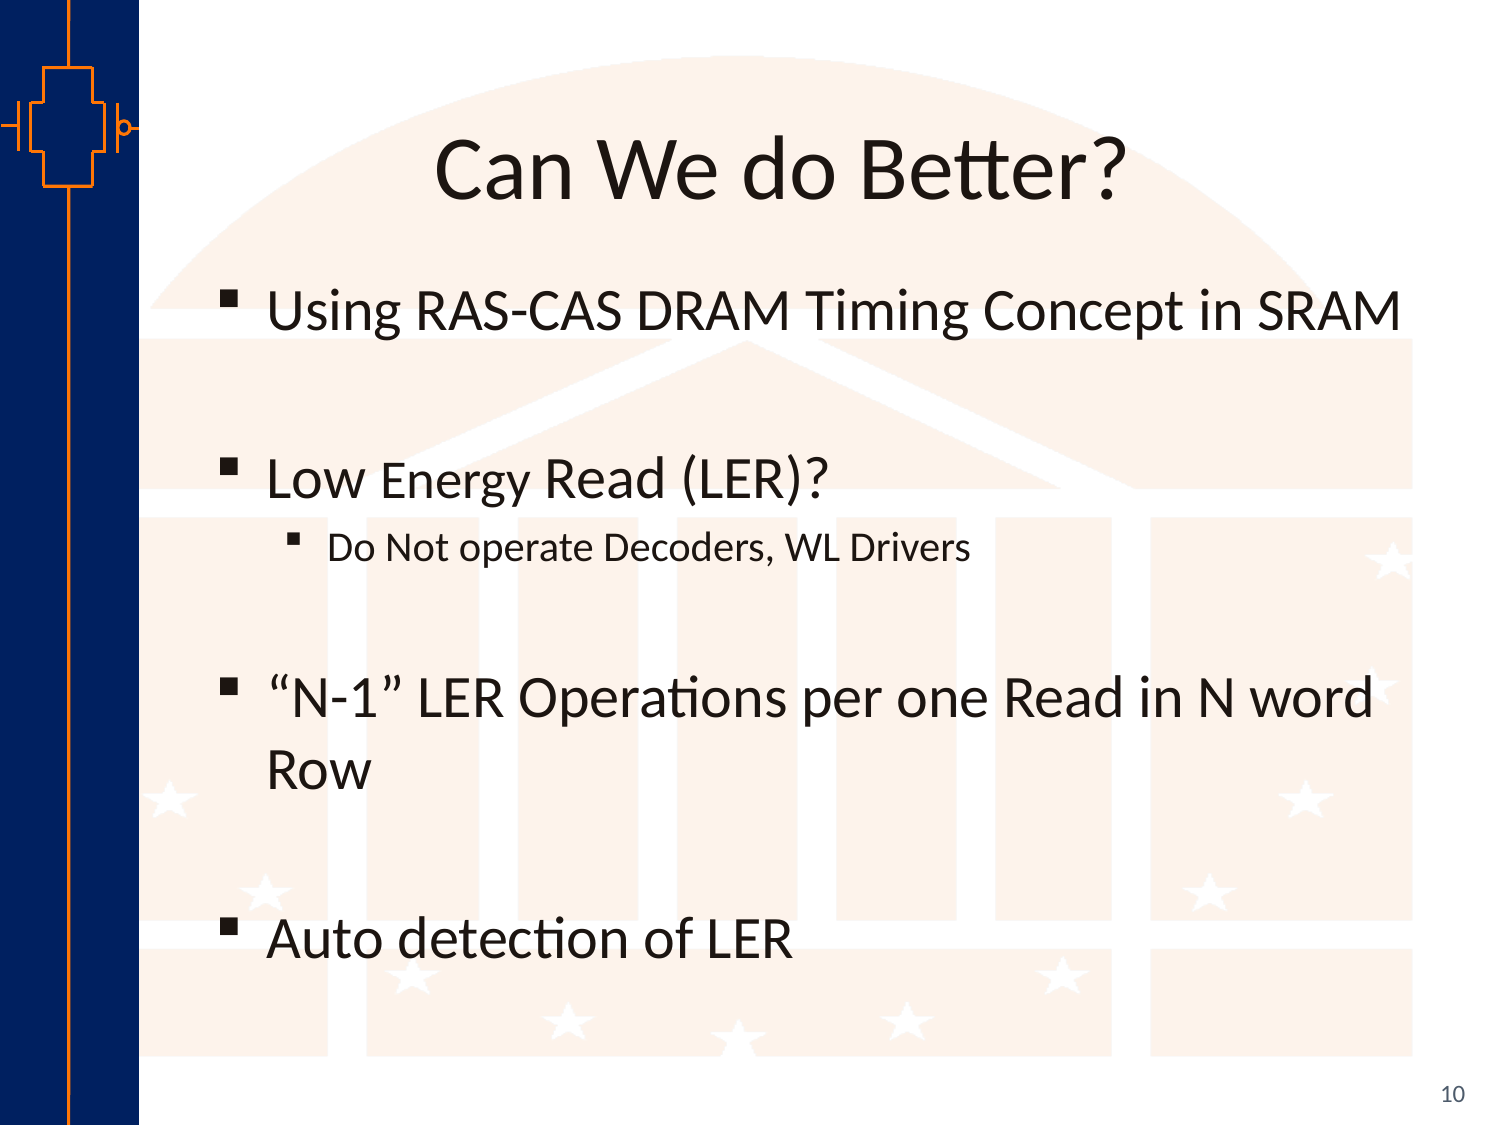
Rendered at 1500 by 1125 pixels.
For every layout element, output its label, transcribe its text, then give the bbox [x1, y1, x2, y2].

slide_number 10 [1425, 1062, 1488, 1123]
list Using RAS-CAS DRAM Timing Concept in SRAM Low Energy Read (LER)? Do Not operate Decoders, WL Drivers “N-1” LER Operations per one Read in N word Row Auto detection of LER [200, 262, 1425, 988]
title Can We do Better? [200, 37, 1388, 225]
